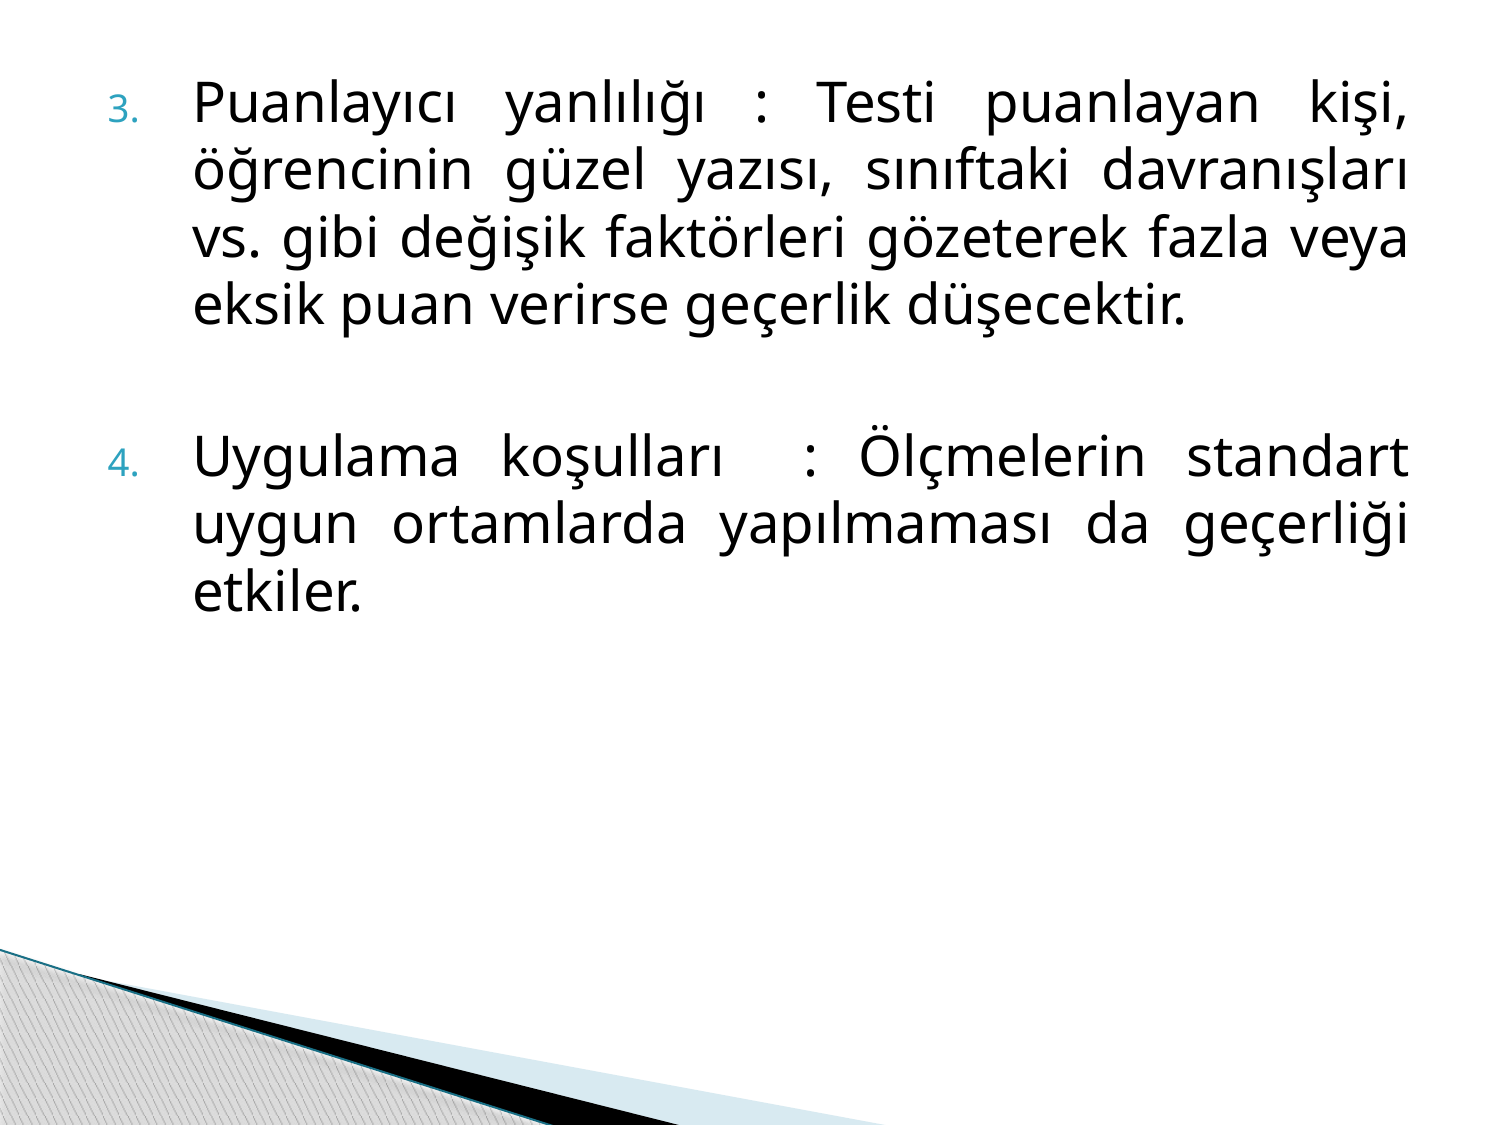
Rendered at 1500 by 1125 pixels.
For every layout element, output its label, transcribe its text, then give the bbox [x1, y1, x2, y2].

list Puanlayıcı yanlılığı : Testi puanlayan kişi, öğrencinin güzel yazısı, sınıftaki davranışları vs. gibi değişik faktörleri gözeterek fazla veya eksik puan verirse geçerlik düşecektir. Uygulama koşulları : Ölçmelerin standart uygun ortamlarda yapılmaması da geçerliği etkiler. [75, 58, 1425, 986]
